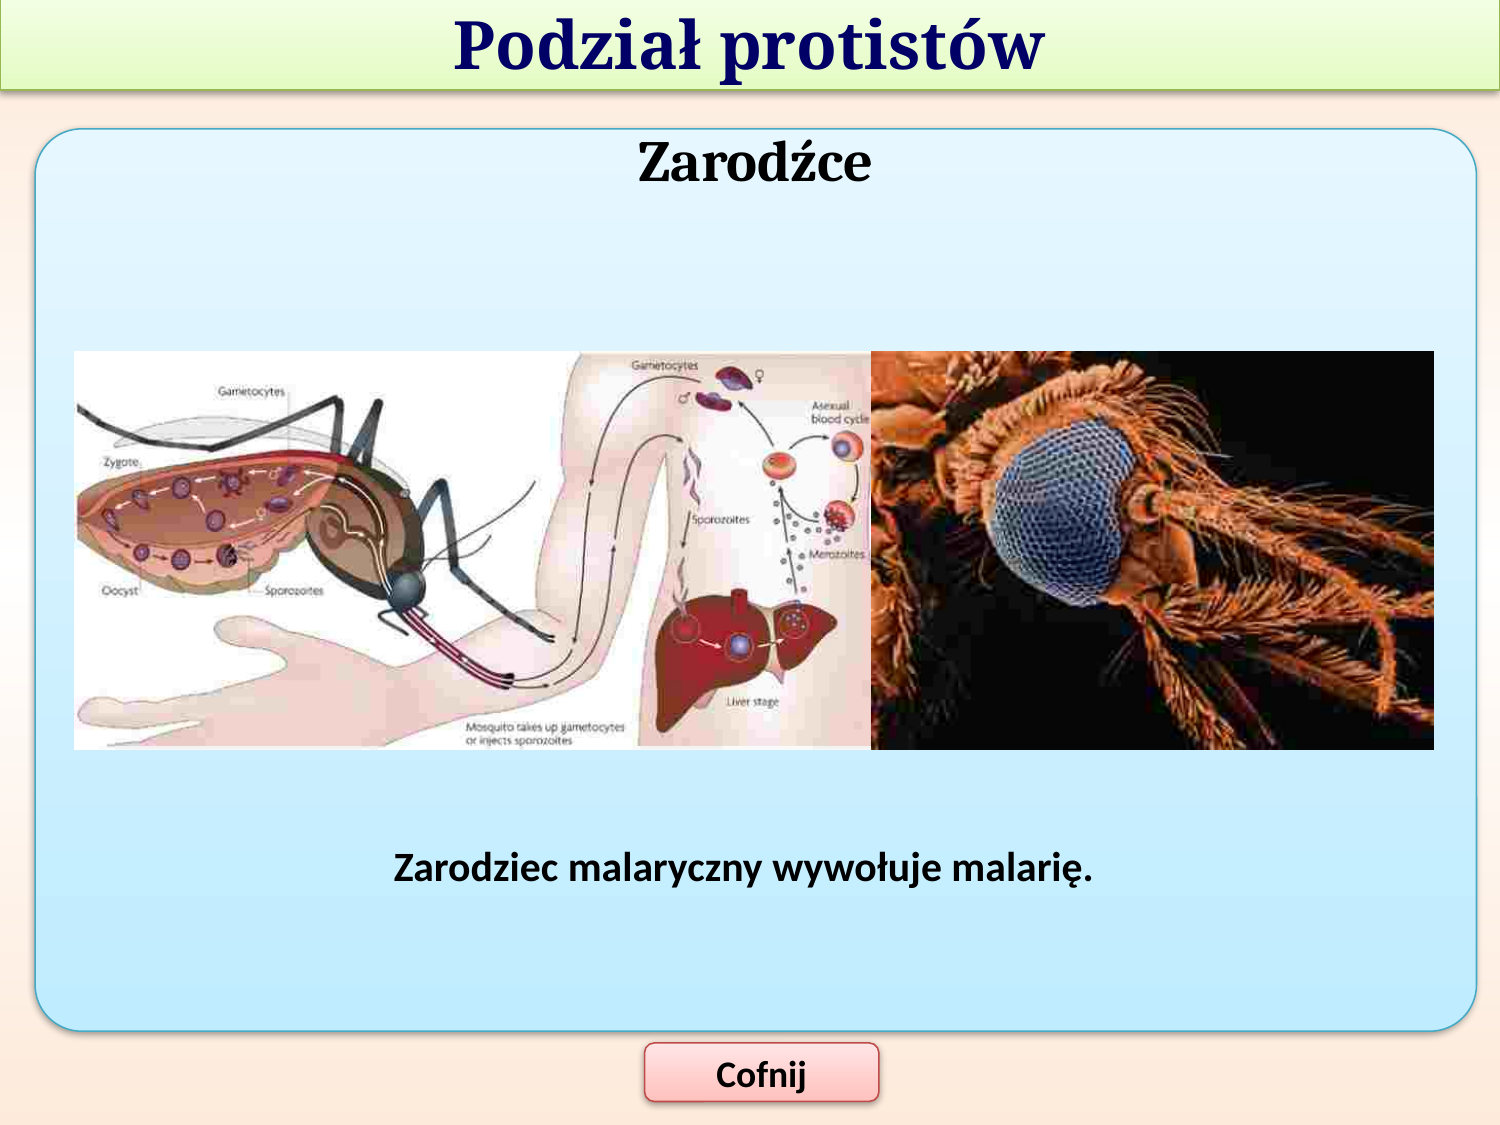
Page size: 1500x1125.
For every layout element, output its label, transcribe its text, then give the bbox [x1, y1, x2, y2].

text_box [34, 128, 1477, 1032]
text_box Cofnij [643, 1042, 880, 1103]
text_box Podział protistów [0, 0, 1500, 91]
